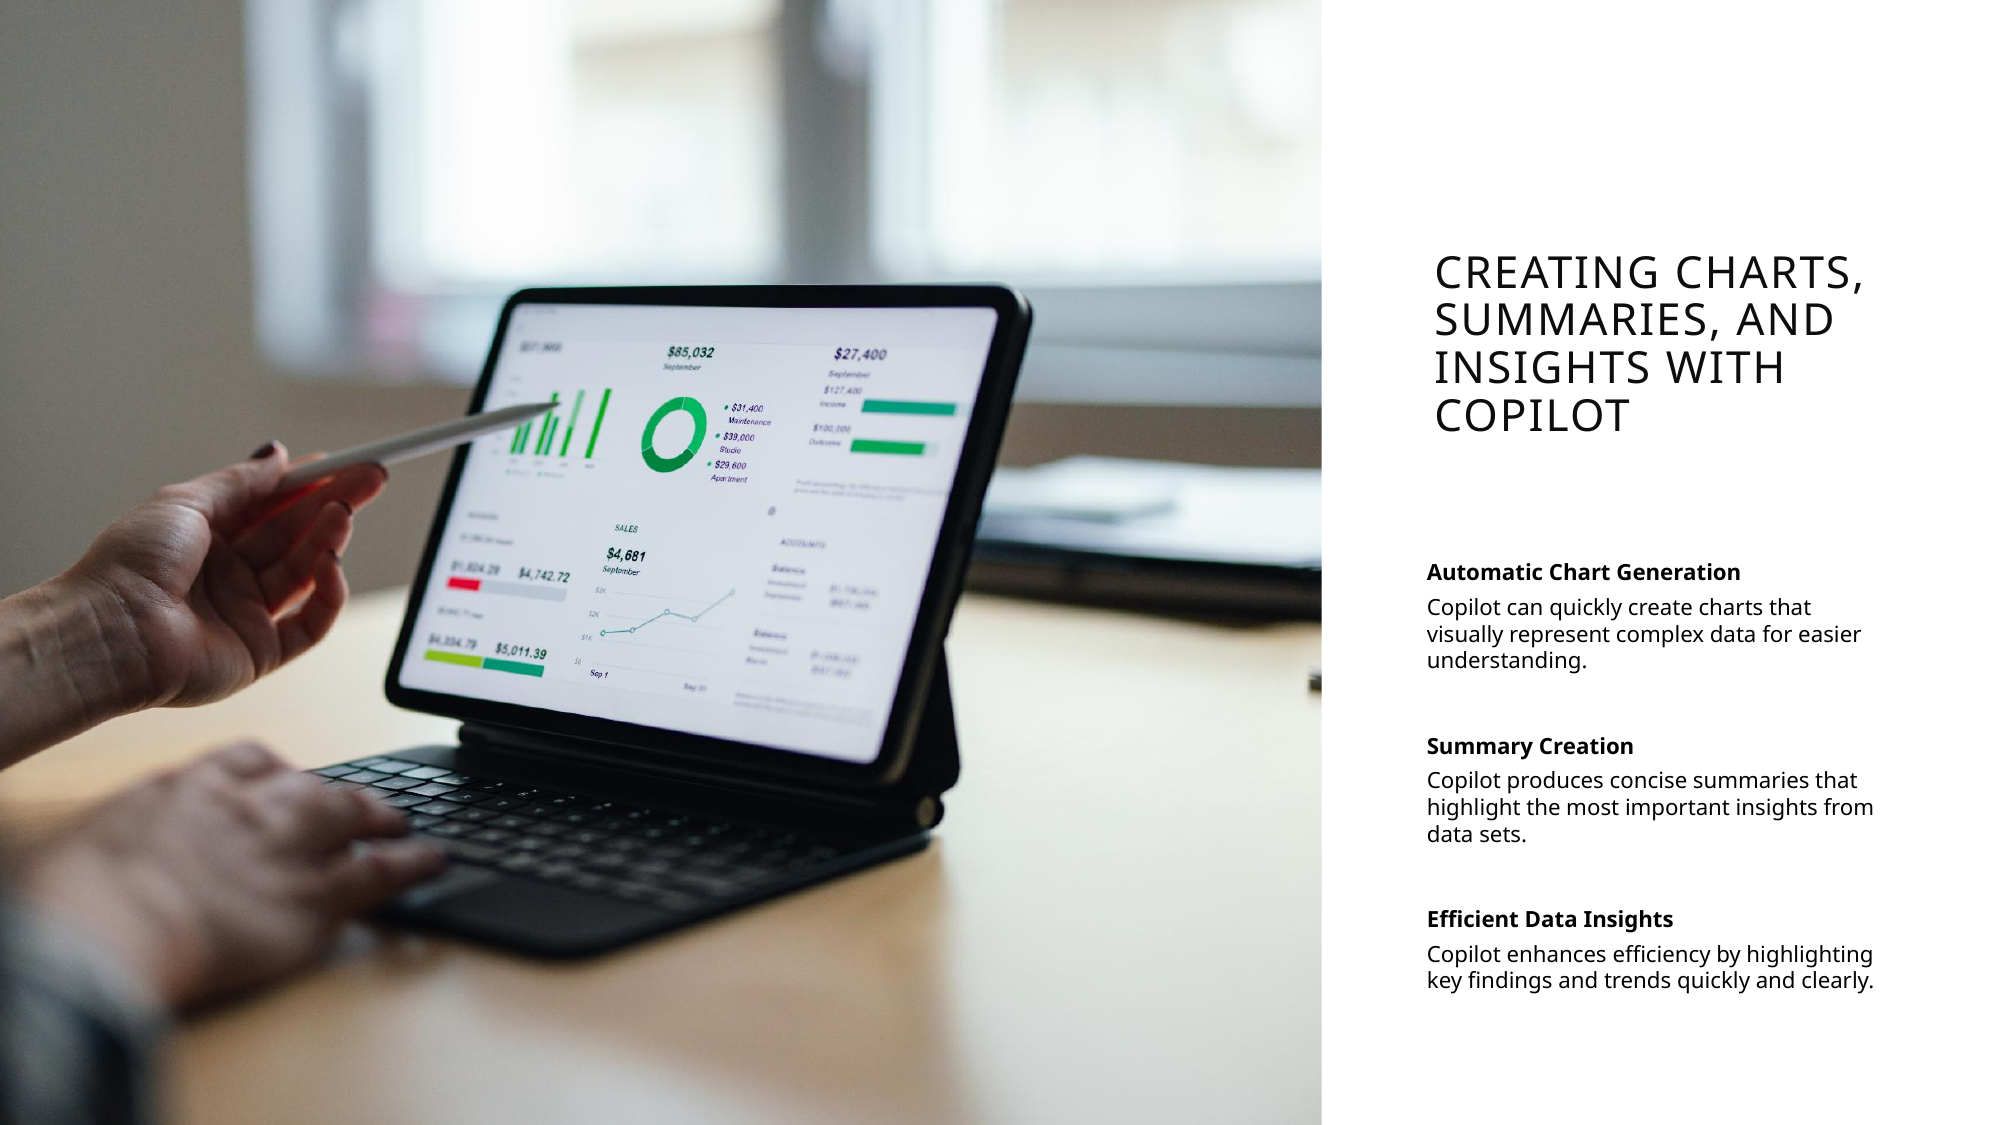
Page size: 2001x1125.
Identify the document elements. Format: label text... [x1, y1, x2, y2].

title Creating Charts, Summaries, and Insights with Copilot [1419, 222, 1886, 468]
list Automatic Chart Generation Copilot can quickly create charts that visually represent complex data for easier understanding. Summary Creation Copilot produces concise summaries that highlight the most important insights from data sets. Efficient Data Insights Copilot enhances efficiency by highlighting key findings and trends quickly and clearly. [1419, 551, 1886, 1021]
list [0, 0, 1322, 1125]
